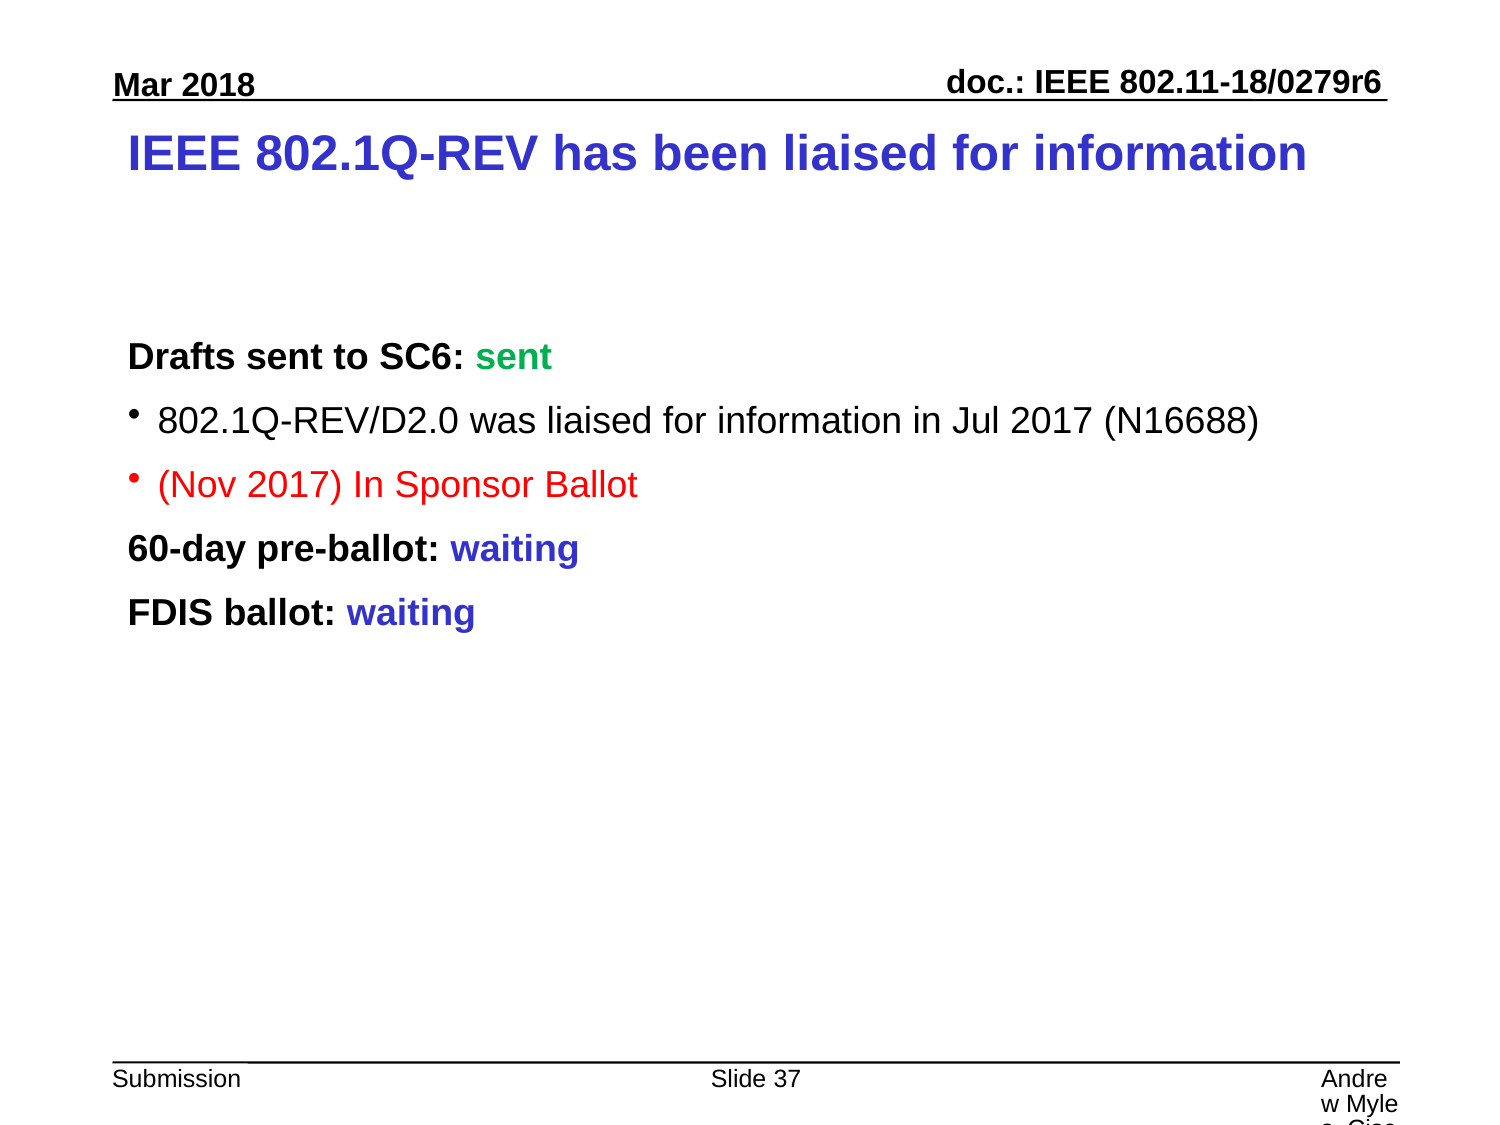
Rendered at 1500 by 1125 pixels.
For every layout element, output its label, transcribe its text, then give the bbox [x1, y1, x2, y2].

footer Andrew Myles, Cisco [1320, 1061, 1402, 1093]
list Drafts sent to SC6: sent 802.1Q-REV/D2.0 was liaised for information in Jul 2017 (N16688) (Nov 2017) In Sponsor Ballot 60-day pre-ballot: waiting FDIS ballot: waiting [112, 324, 1388, 1000]
slide_number Slide 37 [709, 1061, 803, 1093]
title IEEE 802.1Q-REV has been liaised for information [112, 112, 1388, 288]
